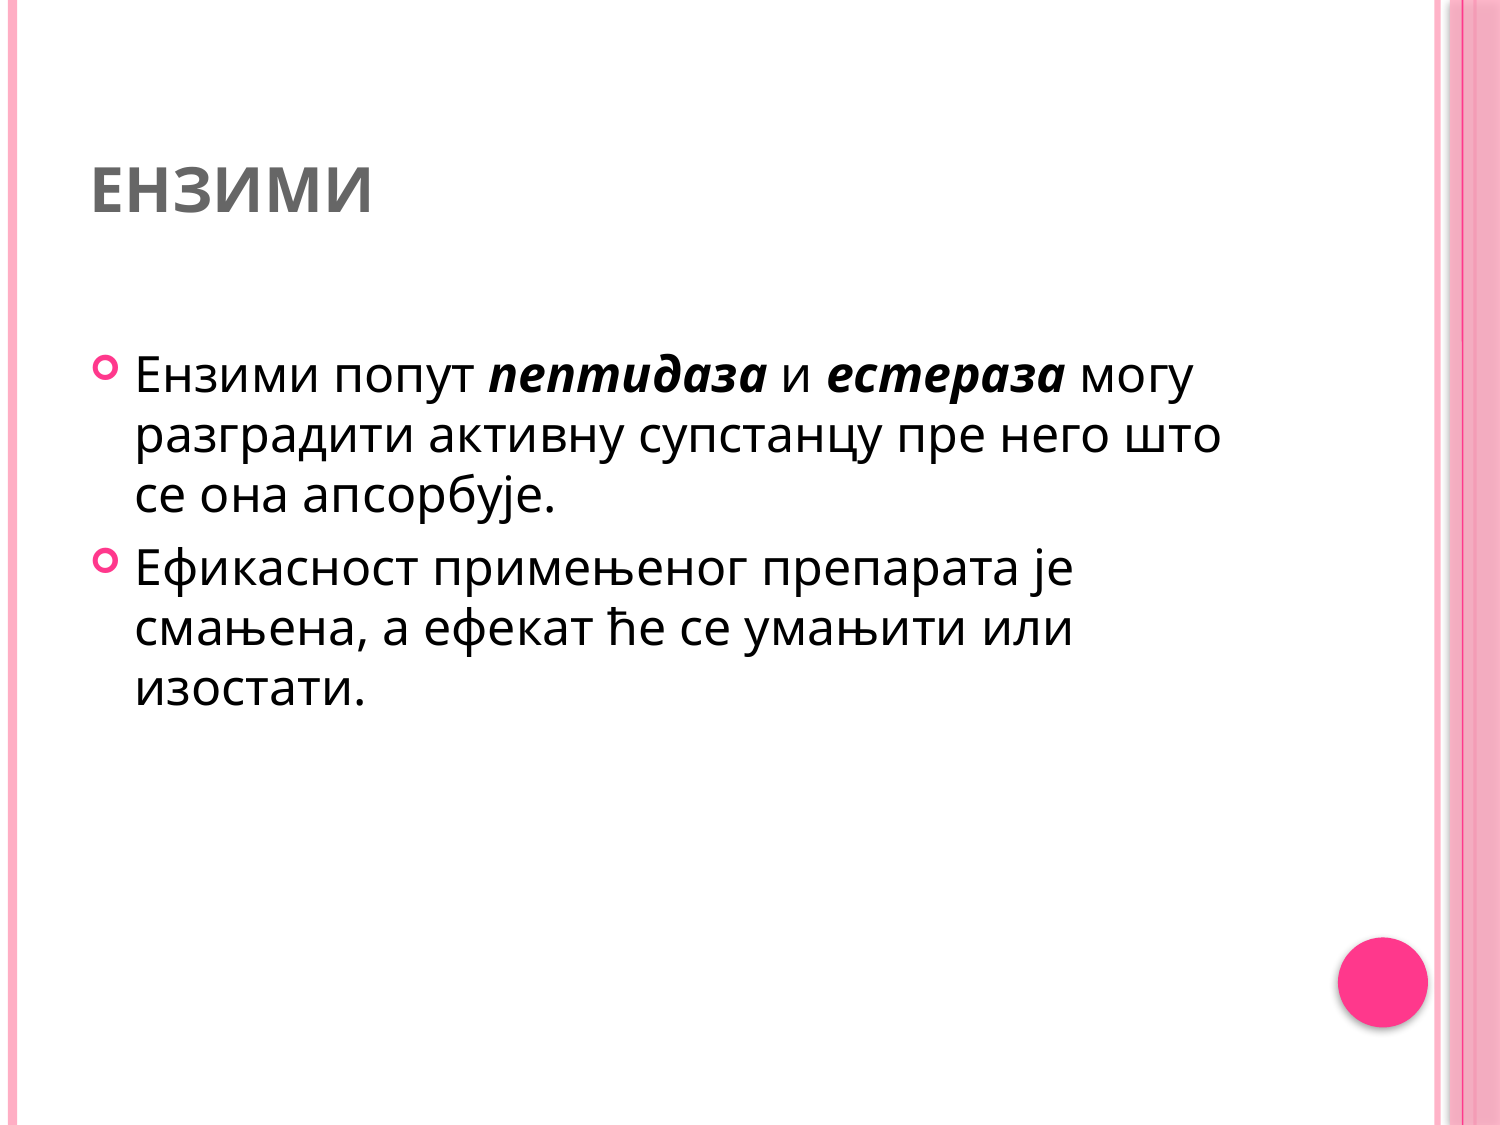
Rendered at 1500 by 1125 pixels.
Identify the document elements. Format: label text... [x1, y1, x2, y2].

list Ензими попут пептидаза и естераза могу разградити активну супстанцу пре него што се она апсорбује. Ефикасност примењеног препарата је смањена, а ефекат ће се умањити или изостати. [75, 262, 1300, 1062]
title Ензими [75, 45, 1300, 233]
